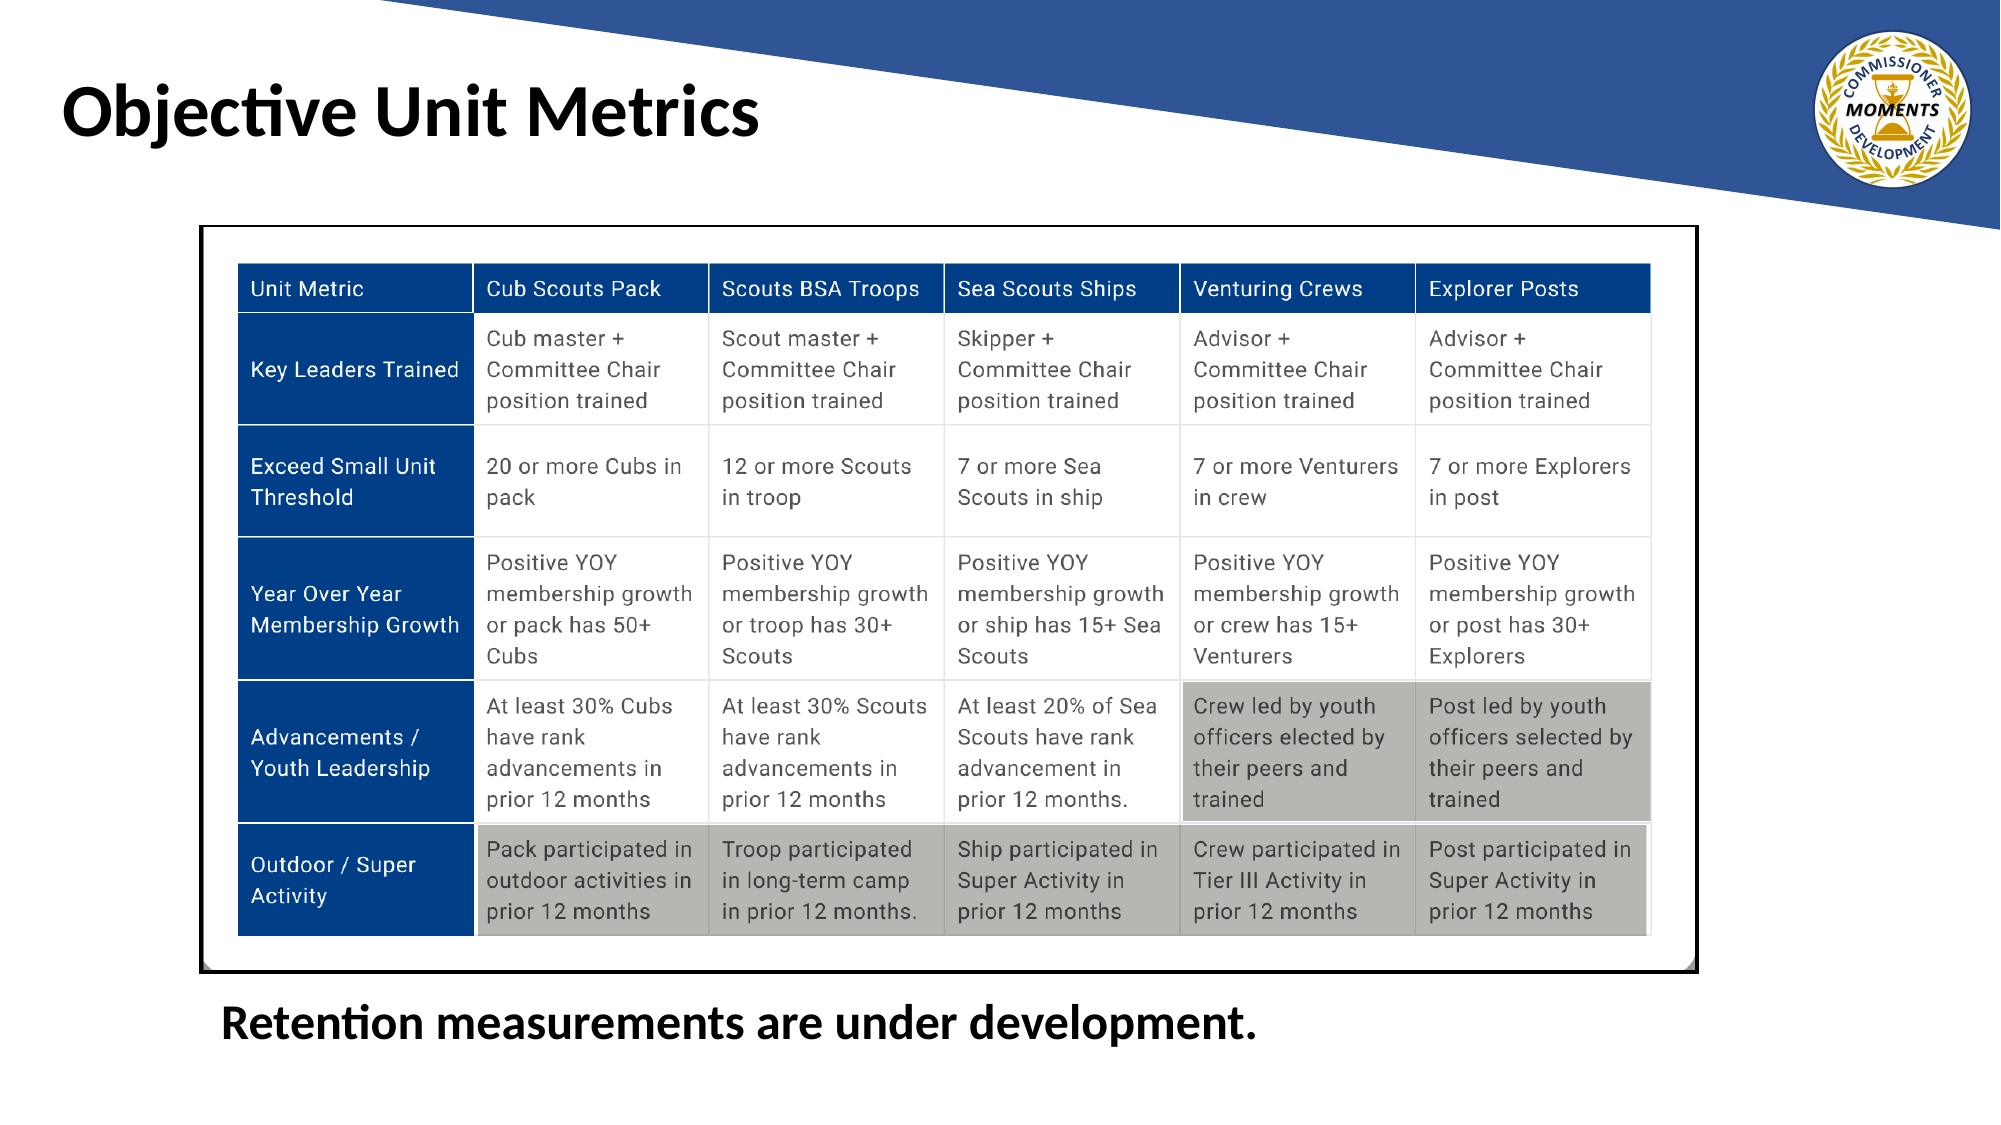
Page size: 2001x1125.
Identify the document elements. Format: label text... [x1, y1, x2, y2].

text_box Retention measurements are under development. [206, 982, 1274, 1058]
picture [200, 227, 1698, 973]
picture [1813, 30, 1972, 189]
title Objective Unit Metrics [47, 44, 972, 180]
